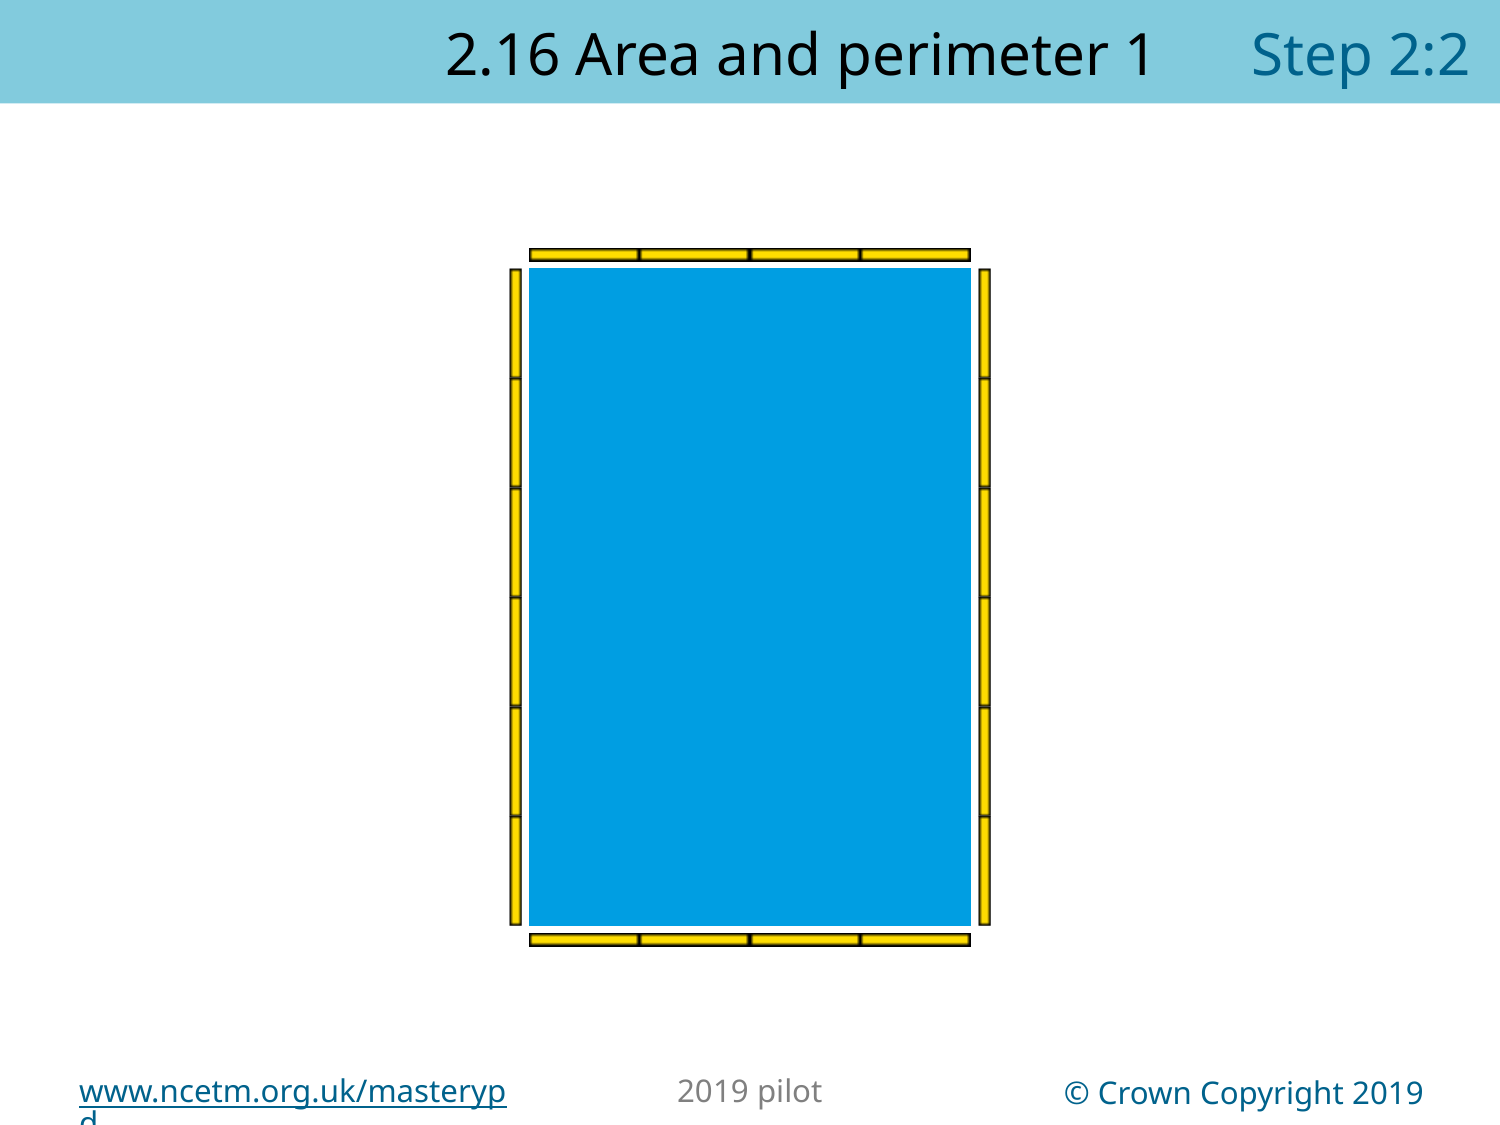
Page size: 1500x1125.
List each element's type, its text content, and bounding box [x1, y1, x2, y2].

picture [460, 378, 528, 487]
picture [972, 269, 1040, 377]
picture [972, 707, 1040, 815]
picture [529, 933, 971, 947]
picture [460, 707, 528, 815]
picture [460, 597, 528, 706]
picture [460, 488, 528, 596]
picture [972, 488, 1040, 596]
picture [460, 269, 528, 377]
picture [529, 248, 971, 262]
picture [460, 816, 528, 925]
picture [972, 378, 1040, 487]
picture [972, 597, 1040, 706]
list 2.16 Area and perimeter 1 Step 2:2 [0, 0, 1500, 104]
picture [972, 816, 1040, 925]
